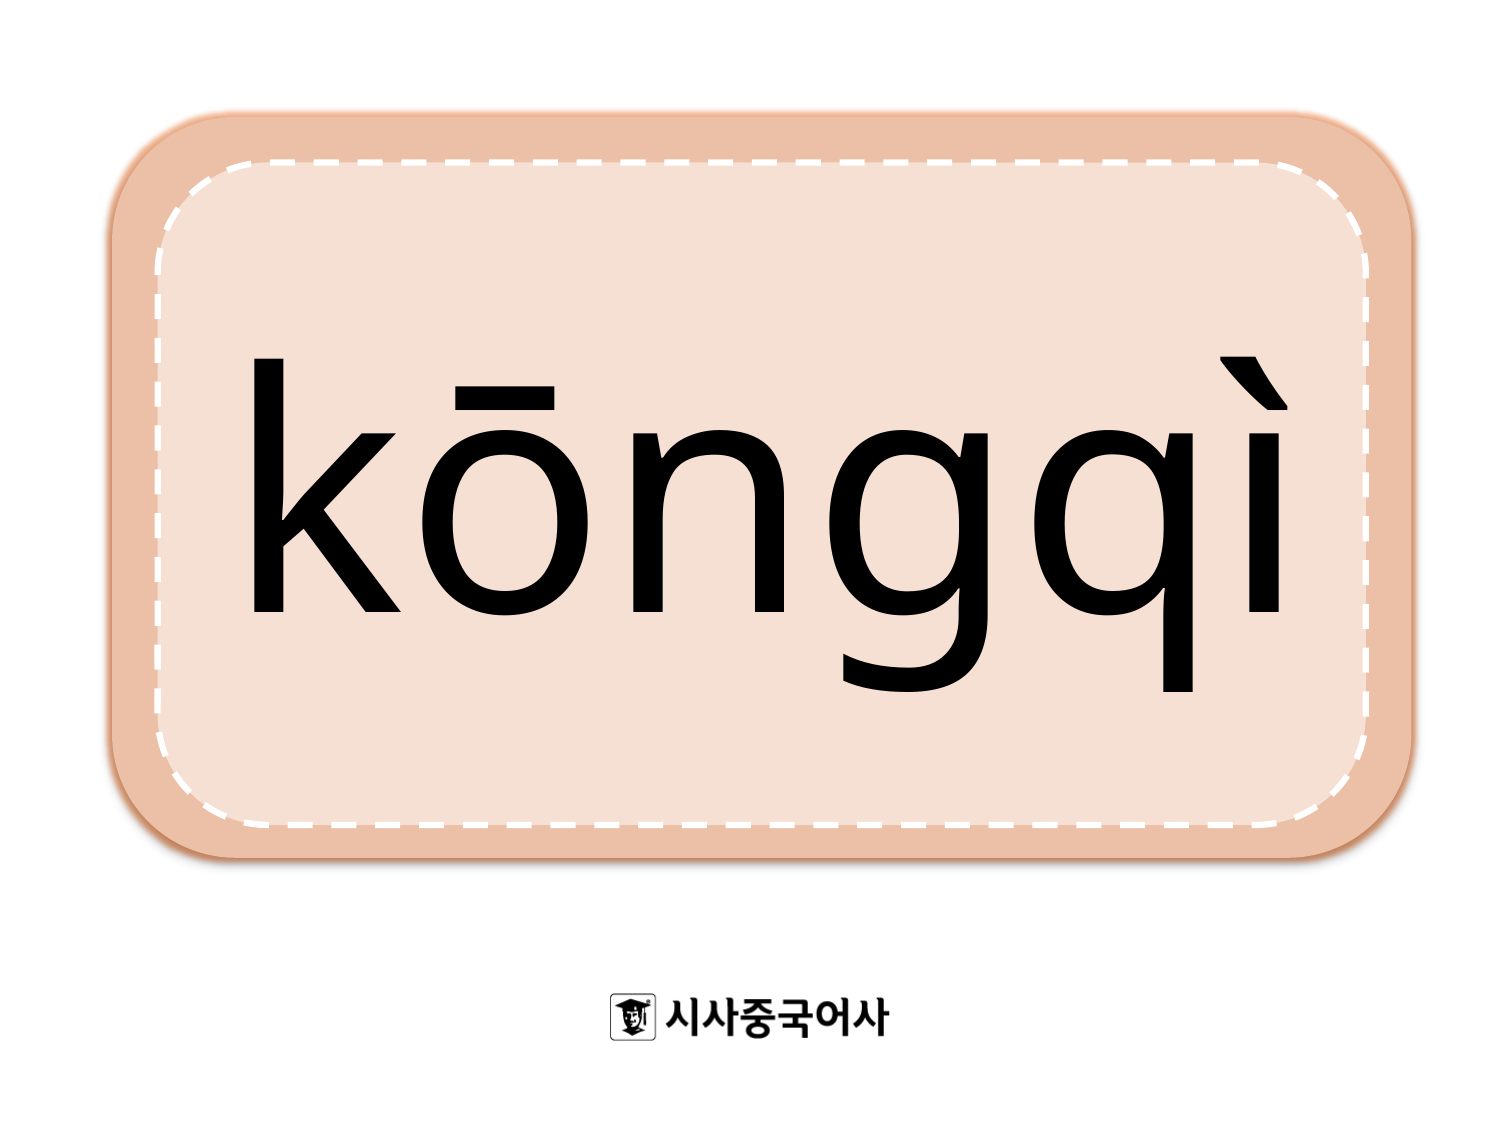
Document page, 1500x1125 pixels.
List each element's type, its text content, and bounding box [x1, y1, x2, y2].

picture [602, 987, 898, 1047]
text_box kōngqì [162, 148, 1371, 811]
